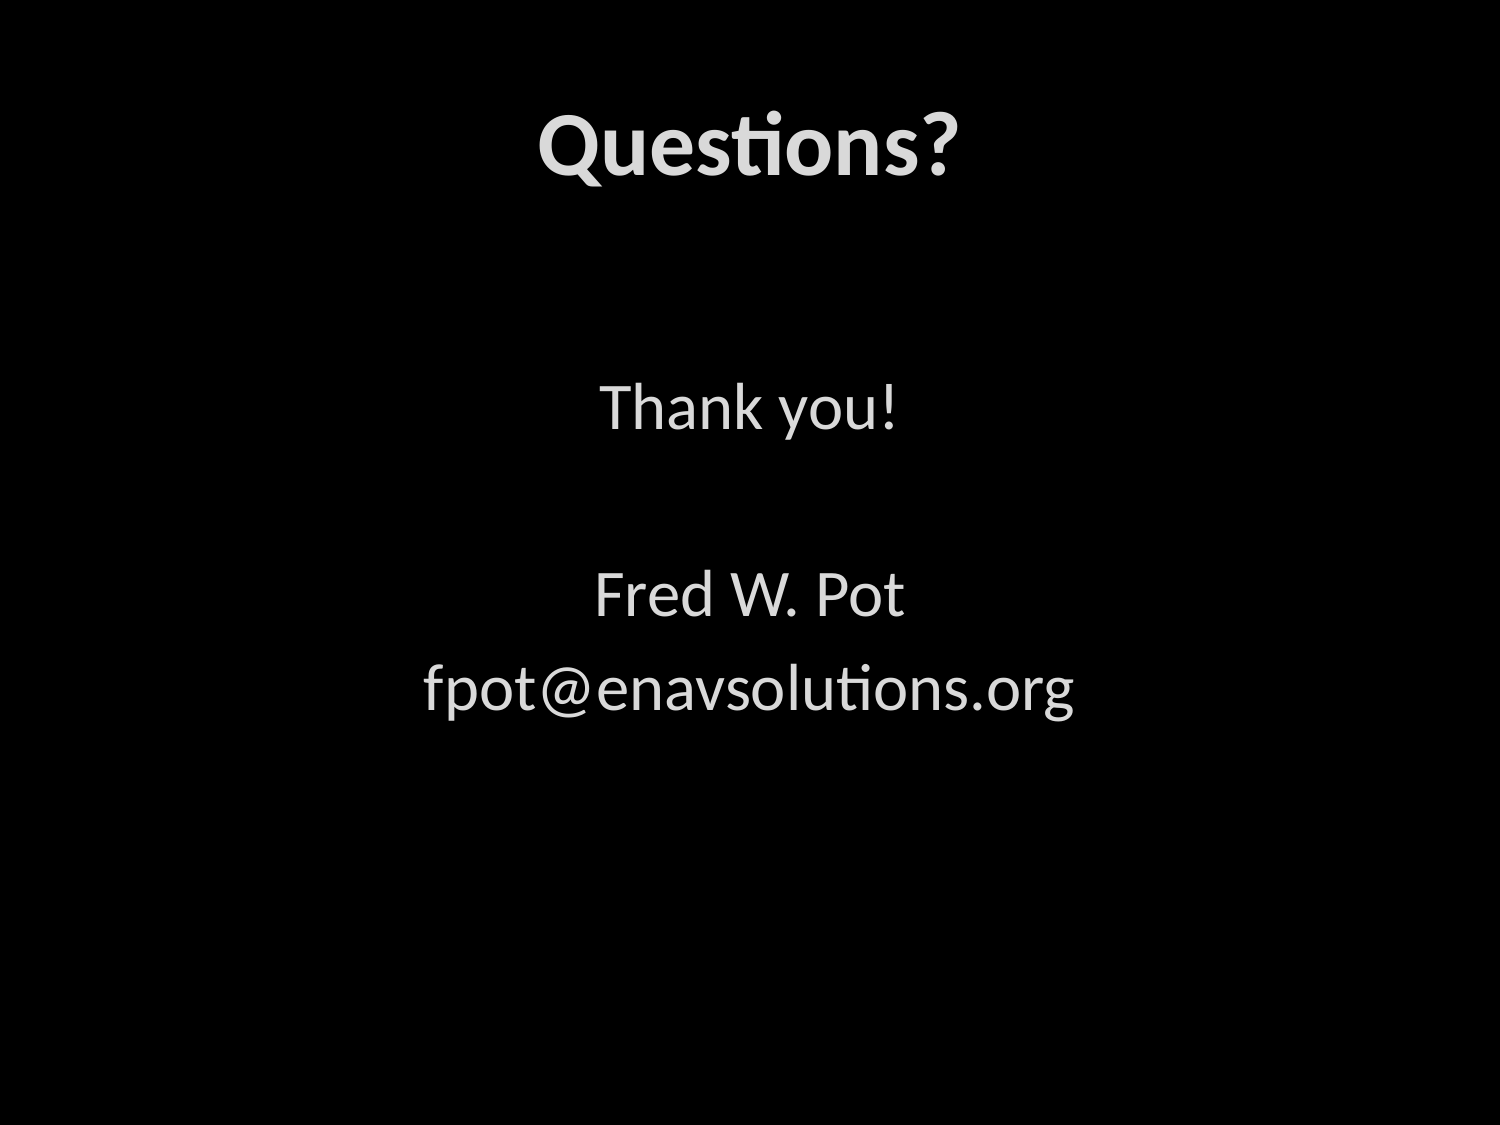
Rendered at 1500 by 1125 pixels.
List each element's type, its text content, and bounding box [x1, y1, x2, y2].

title Questions? [75, 45, 1425, 233]
list Thank you! Fred W. Pot fpot@enavsolutions.org [75, 262, 1425, 1005]
